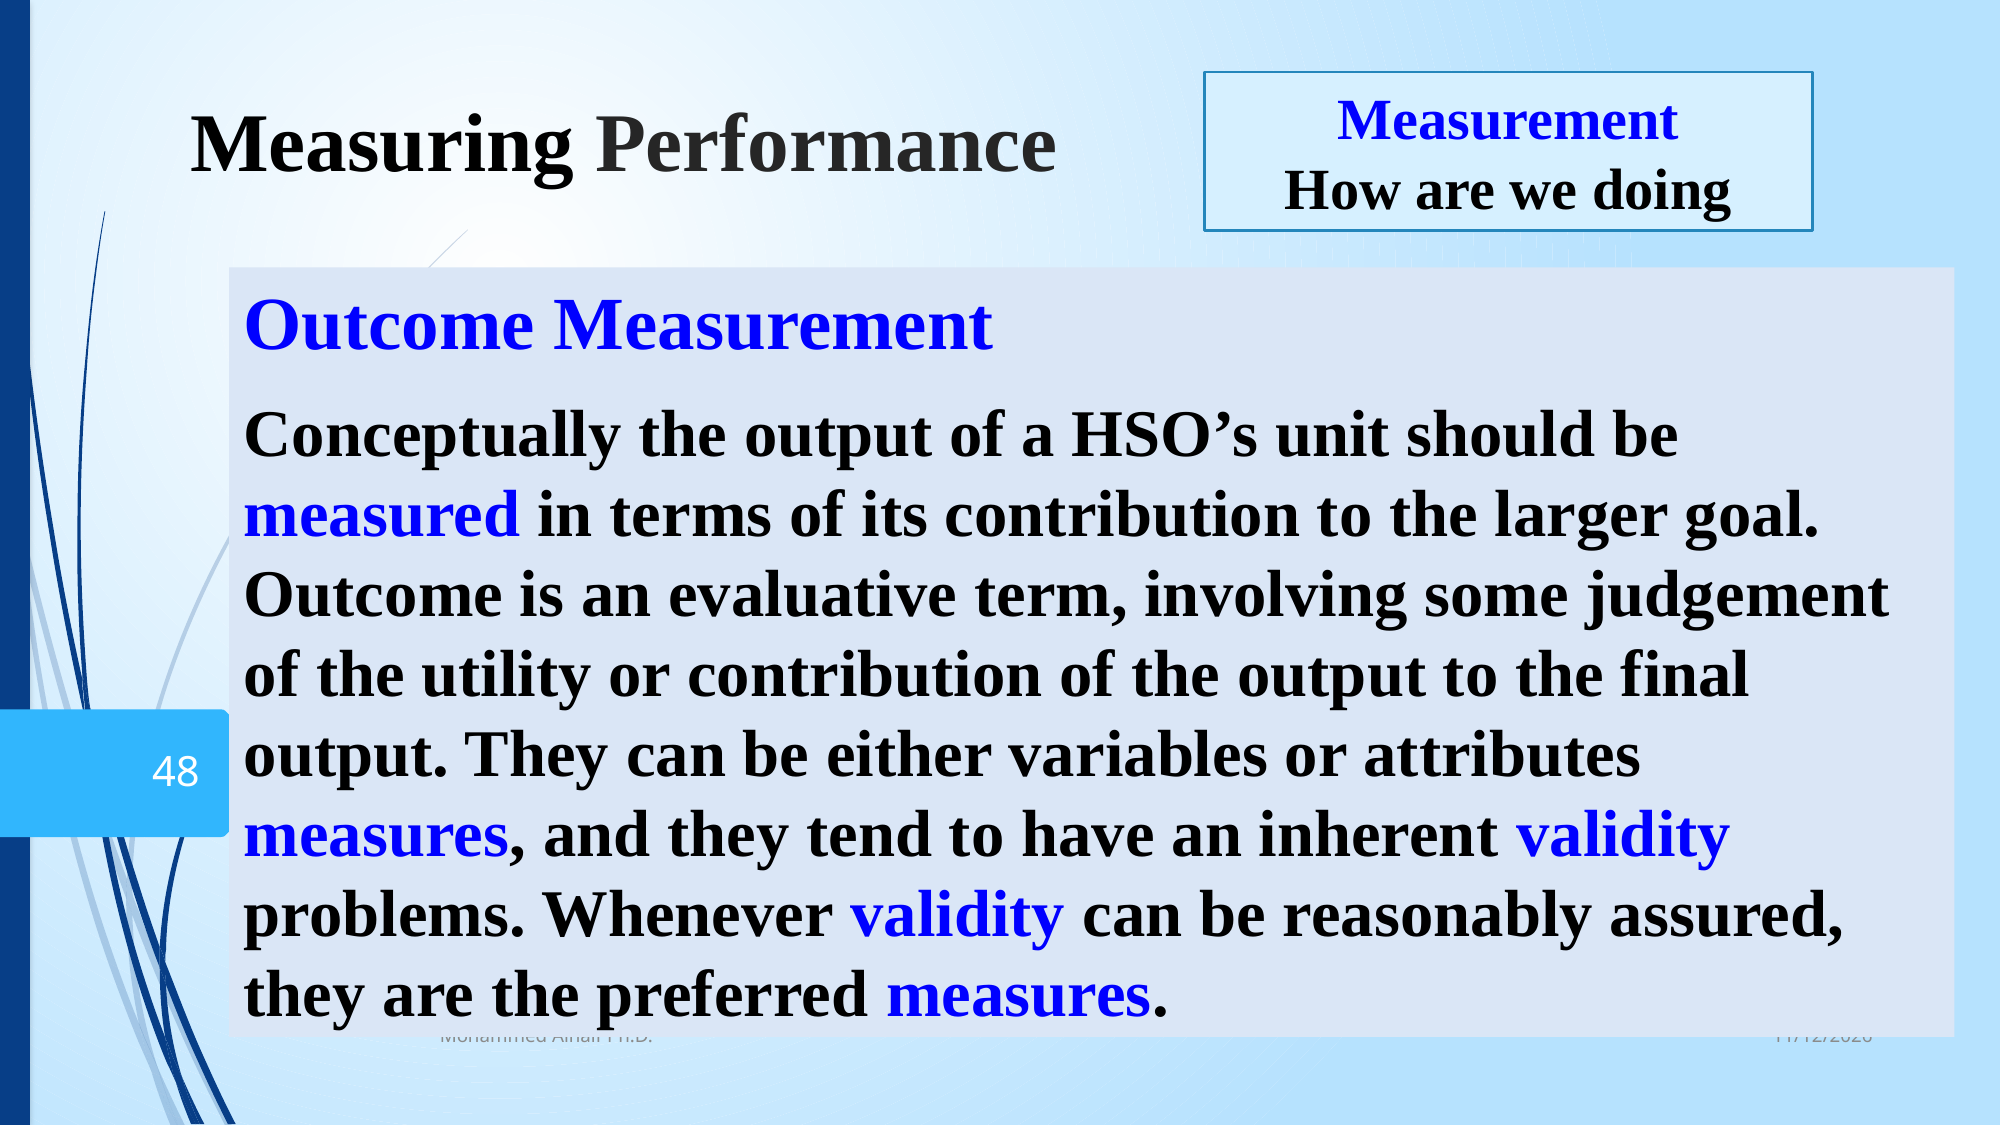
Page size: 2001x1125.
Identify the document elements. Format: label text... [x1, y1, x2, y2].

subtitle [86, 196, 1961, 1103]
footer Mohammed Alnaif Ph.D. [424, 1006, 1675, 1067]
slide_number 48 [87, 743, 216, 803]
title Measuring Performance [175, 42, 1122, 196]
text_box Measurement How are we doing [1203, 71, 1814, 232]
text_box Outcome Measurement Conceptually the output of a HSO’s unit should be measured in terms of its contribution to the larger goal. Outcome is an evaluative term, involving some judgement of the utility or contribution of the output to the final output. They can be either variables or attributes measures, and they tend to have an inherent validity problems. Whenever validity can be reasonably assured, they are the preferred measures. [229, 267, 1955, 1037]
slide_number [1699, 1005, 1888, 1067]
